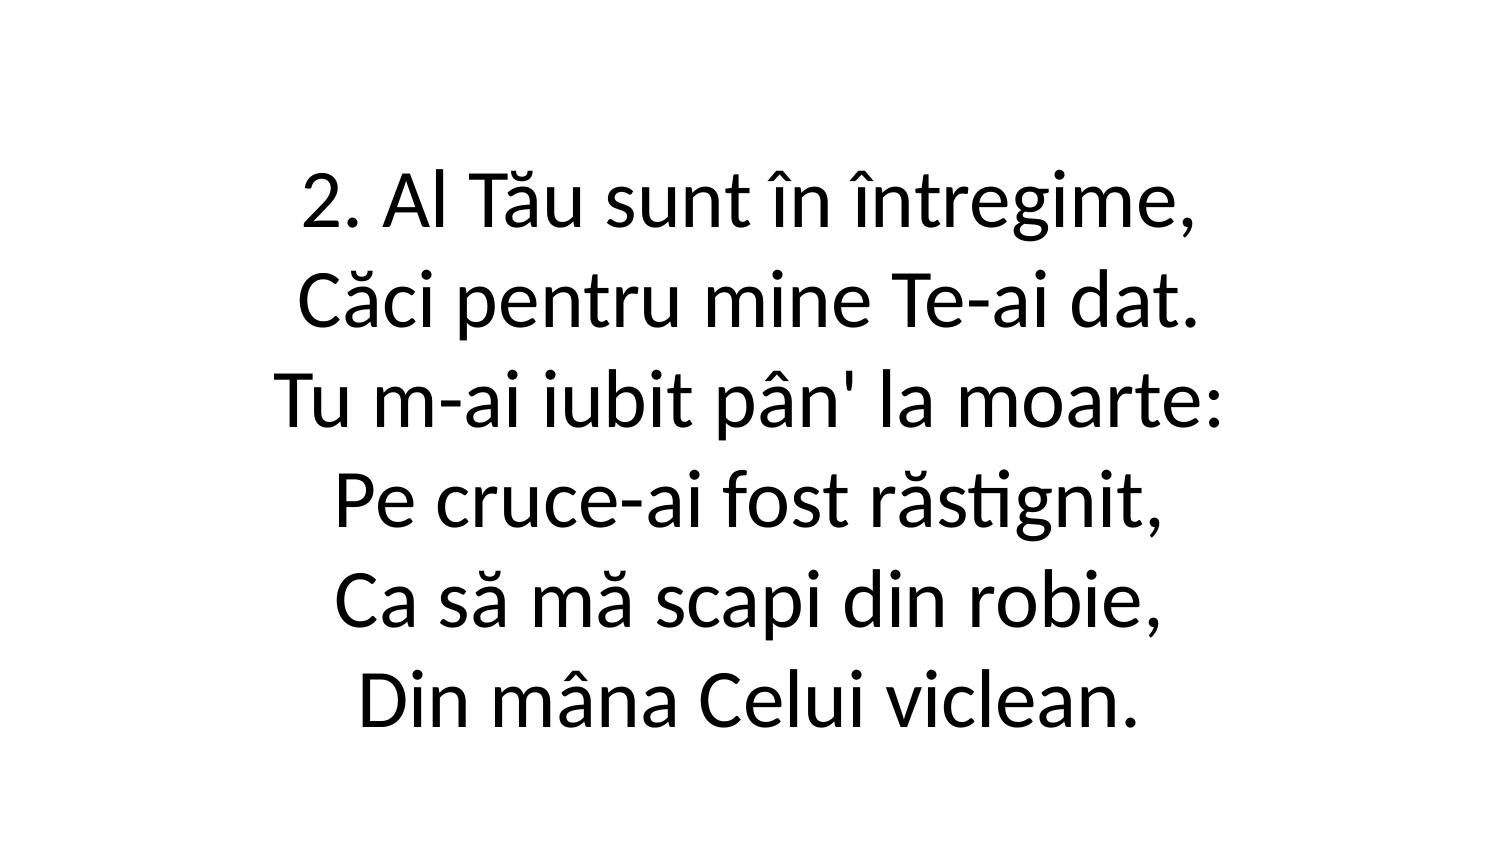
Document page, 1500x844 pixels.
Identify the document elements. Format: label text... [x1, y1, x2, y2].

text_box 2. Al Tău sunt în întregime, Căci pentru mine Te-ai dat. Tu m-ai iubit pân' la moarte: Pe cruce-ai fost răstignit, Ca să mă scapi din robie, Din mâna Celui viclean. [258, 92, 1242, 752]
